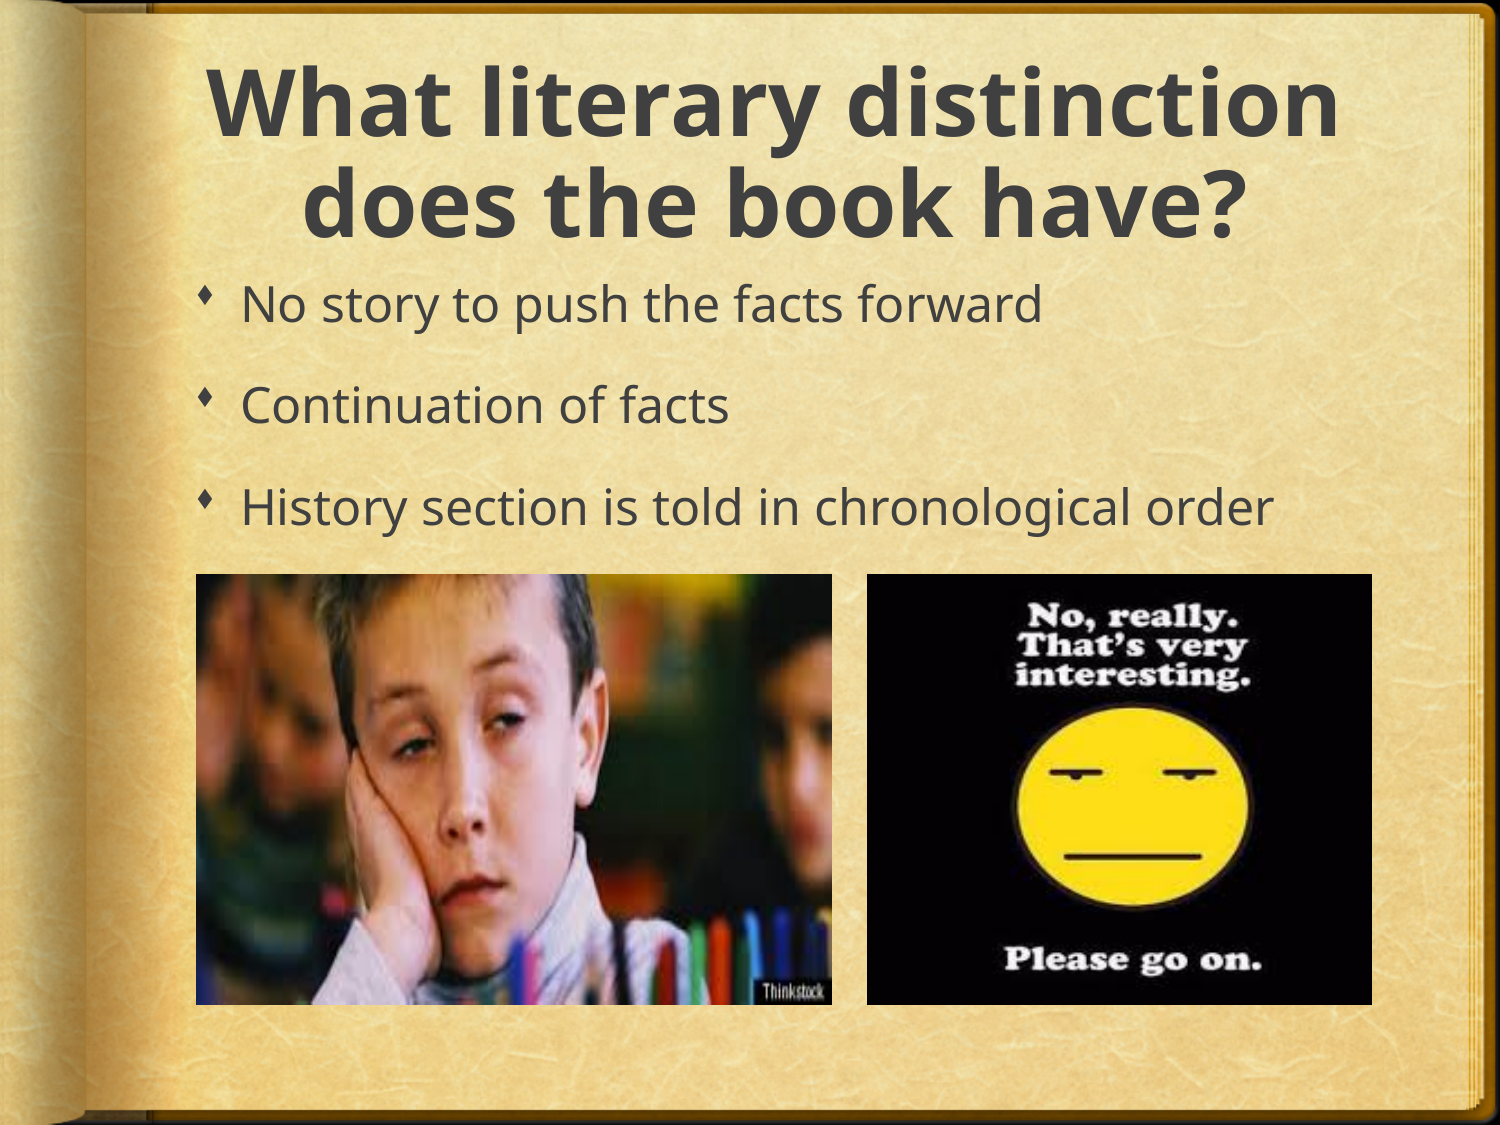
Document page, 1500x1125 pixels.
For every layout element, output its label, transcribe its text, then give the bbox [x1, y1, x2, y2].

list No story to push the facts forward Continuation of facts History section is told in chronological order [178, 264, 1372, 1005]
title What literary distinction does the book have? [178, 45, 1372, 264]
picture [0, 0, 1500, 1125]
